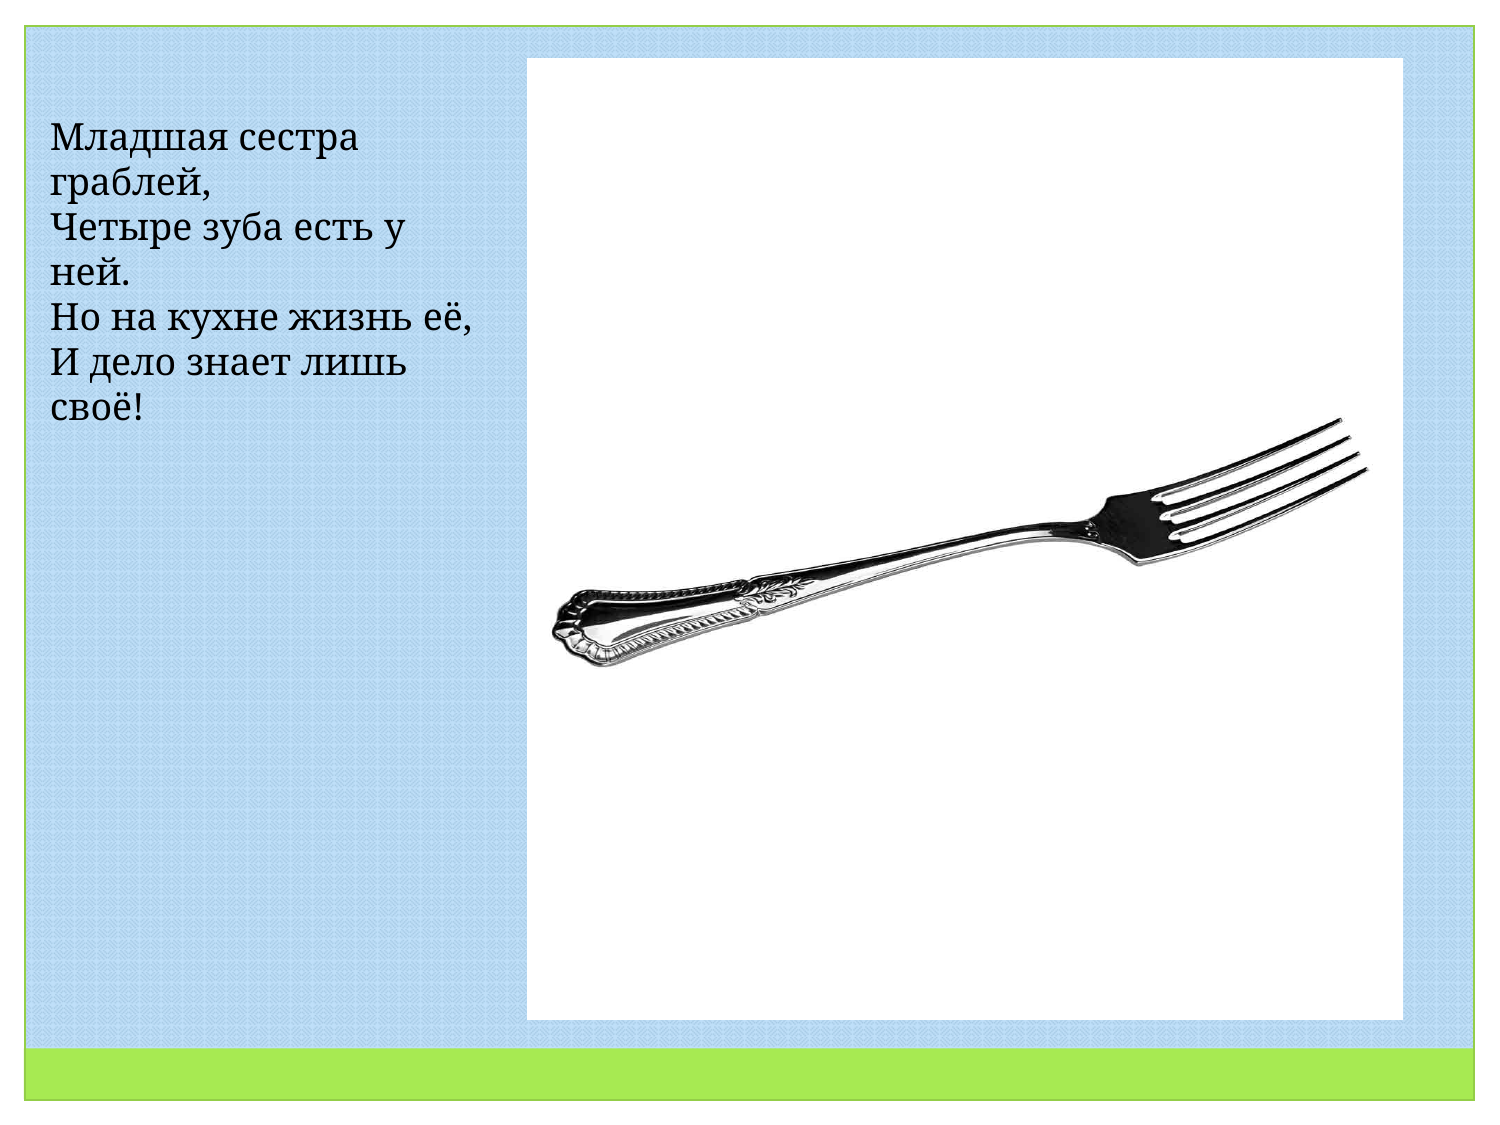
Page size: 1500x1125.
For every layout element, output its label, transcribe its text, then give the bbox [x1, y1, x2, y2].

text_box Младшая сестра граблей, Четыре зуба есть у ней. Но на кухне жизнь её, И дело знает лишь своё! [35, 105, 504, 436]
picture [527, 58, 1403, 1020]
